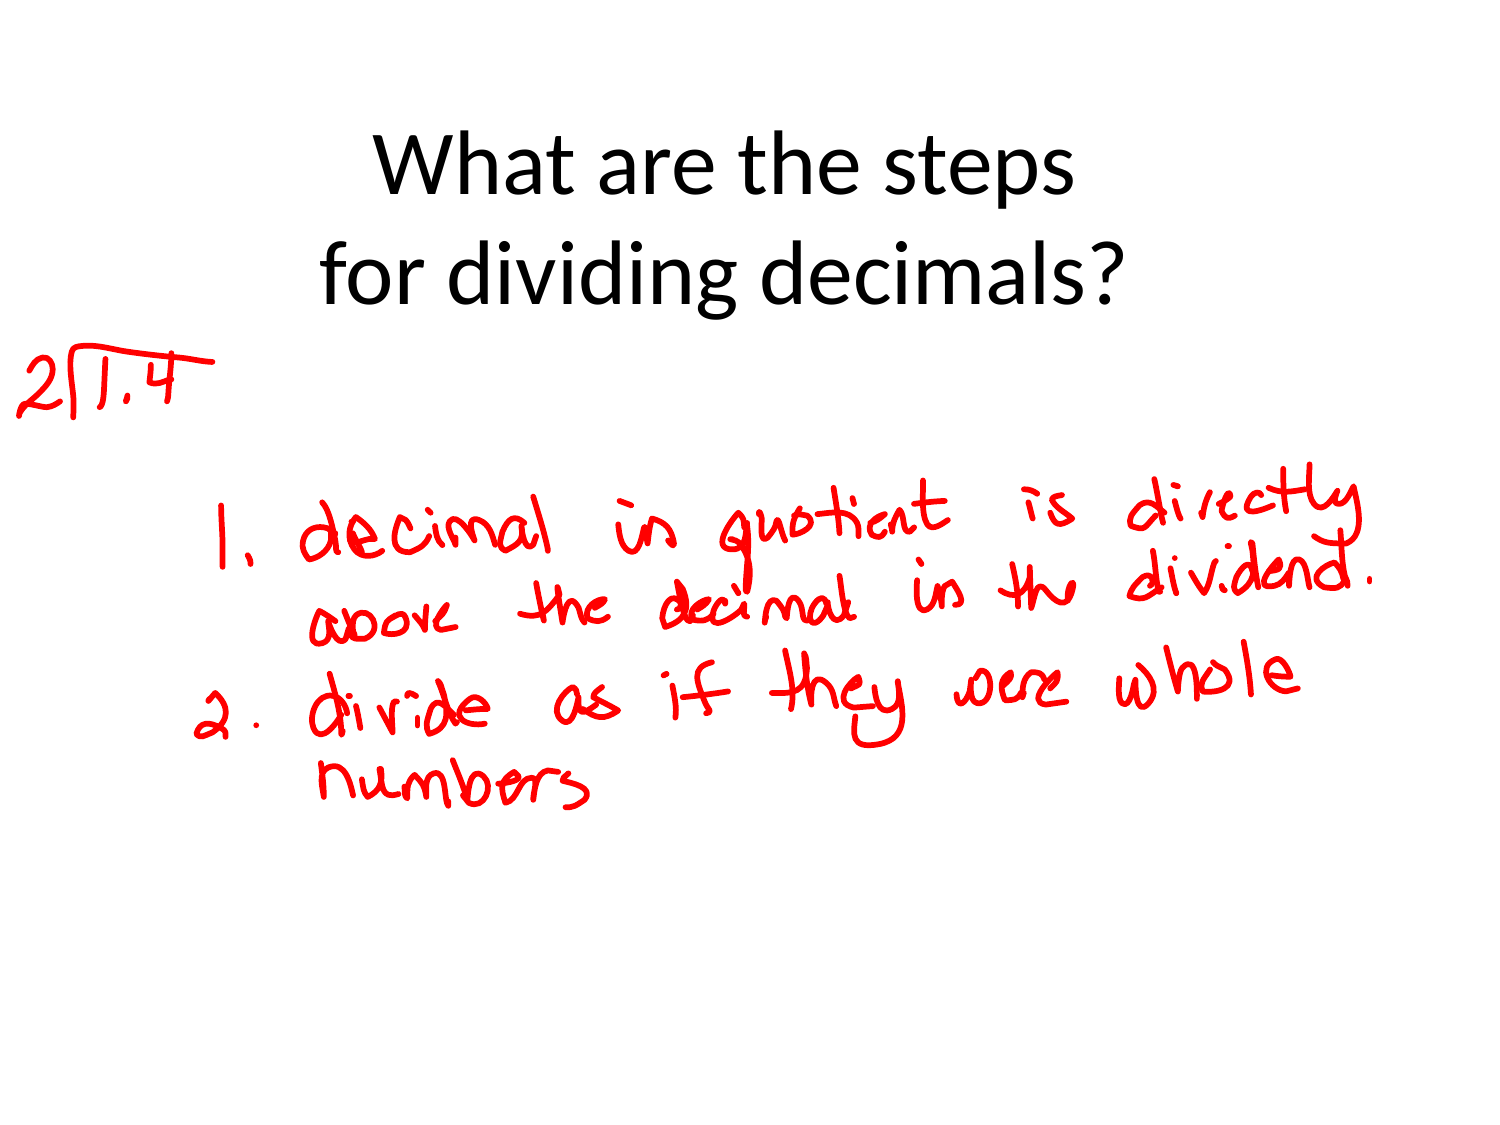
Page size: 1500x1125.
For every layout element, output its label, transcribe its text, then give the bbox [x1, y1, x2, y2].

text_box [751, 544, 760, 581]
list [74, 374, 1426, 906]
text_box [740, 551, 744, 581]
title What are the steps for dividing decimals? [49, 0, 1401, 426]
